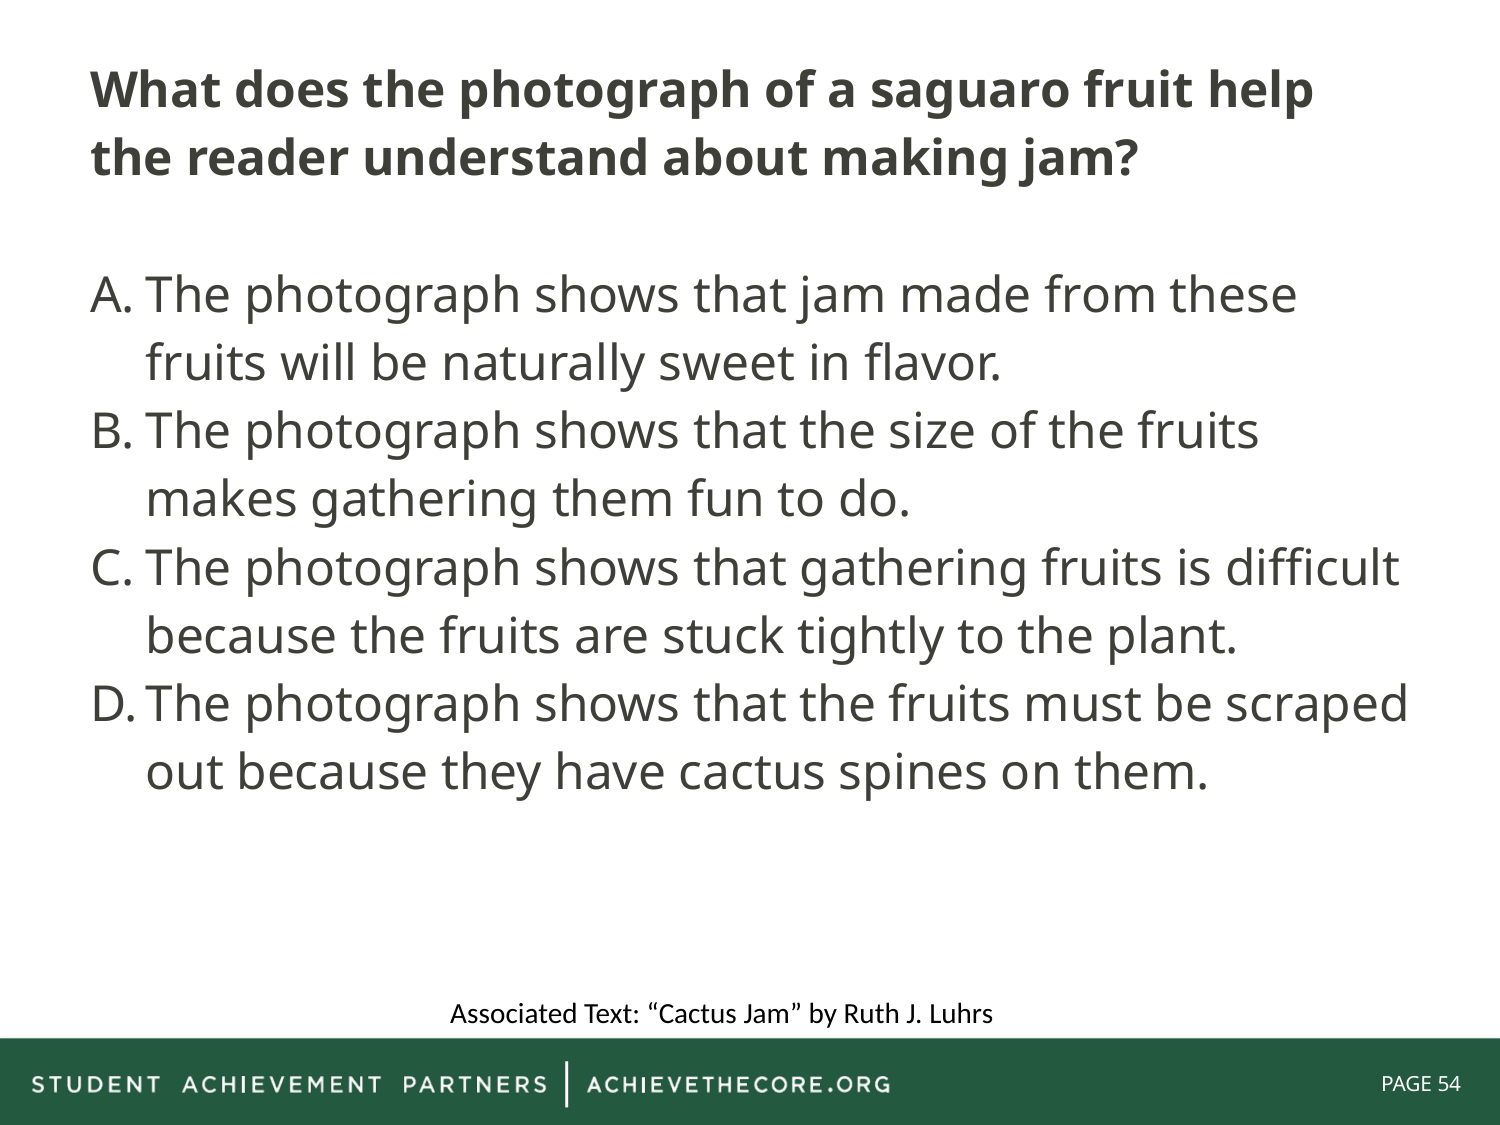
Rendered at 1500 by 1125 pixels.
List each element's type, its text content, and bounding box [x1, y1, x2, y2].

text_box Associated Text: “Cactus Jam” by Ruth J. Luhrs [74, 987, 1369, 1038]
list What does the photograph of a saguaro fruit help the reader understand about making jam? The photograph shows that jam made from these fruits will be naturally sweet in flavor. The photograph shows that the size of the fruits makes gathering them fun to do. The photograph shows that gathering fruits is difficult because the fruits are stuck tightly to the plant. The photograph shows that the fruits must be scraped out because they have cactus spines on them. [75, 41, 1425, 949]
